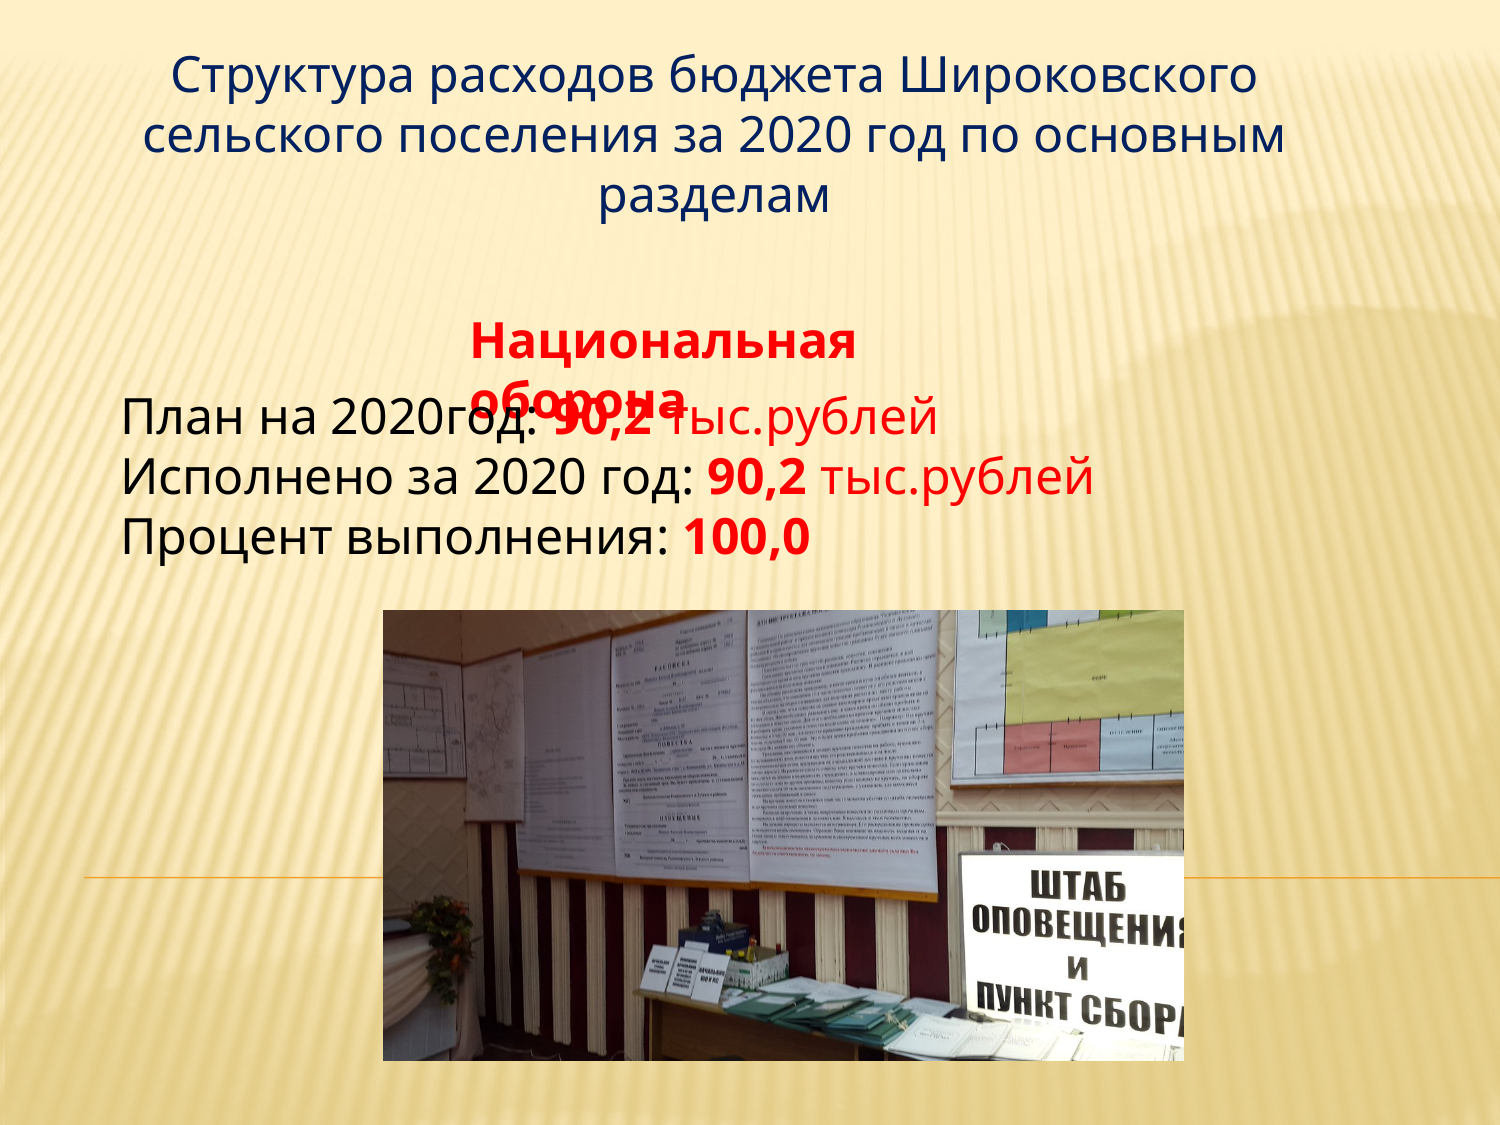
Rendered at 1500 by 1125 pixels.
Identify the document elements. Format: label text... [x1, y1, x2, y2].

text_box Структура расходов бюджета Широковского сельского поселения за 2020 год по основным разделам [70, 35, 1360, 230]
picture [383, 610, 1184, 1061]
text_box План на 2020год: 90,2 тыс.рублей Исполнено за 2020 год: 90,2 тыс.рублей Процент выполнения: 100,0 [105, 377, 1125, 572]
text_box Национальная оборона [454, 301, 1076, 377]
